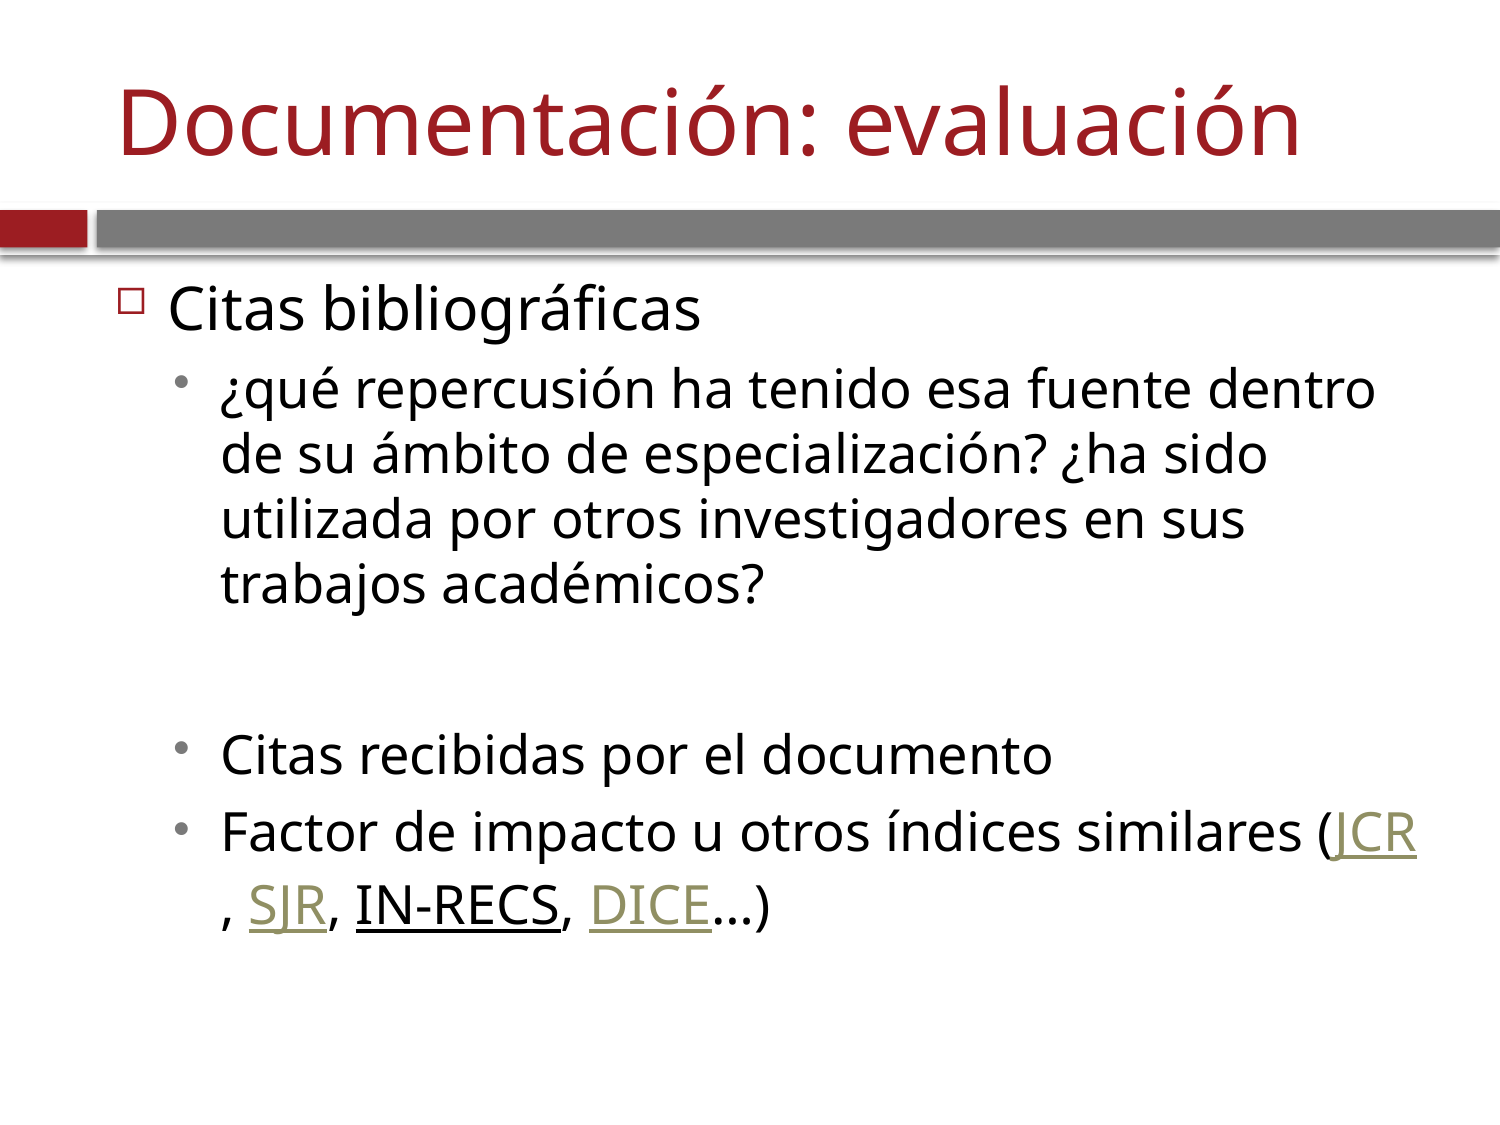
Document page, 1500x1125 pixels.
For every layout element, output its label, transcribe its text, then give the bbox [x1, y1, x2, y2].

list Citas bibliográficas ¿qué repercusión ha tenido esa fuente dentro de su ámbito de especialización? ¿ha sido utilizada por otros investigadores en sus trabajos académicos? Citas recibidas por el documento Factor de impacto u otros índices similares (JCR, SJR, IN-RECS, DICE…) [100, 262, 1438, 1000]
title Documentación: evaluación [100, 37, 1438, 200]
